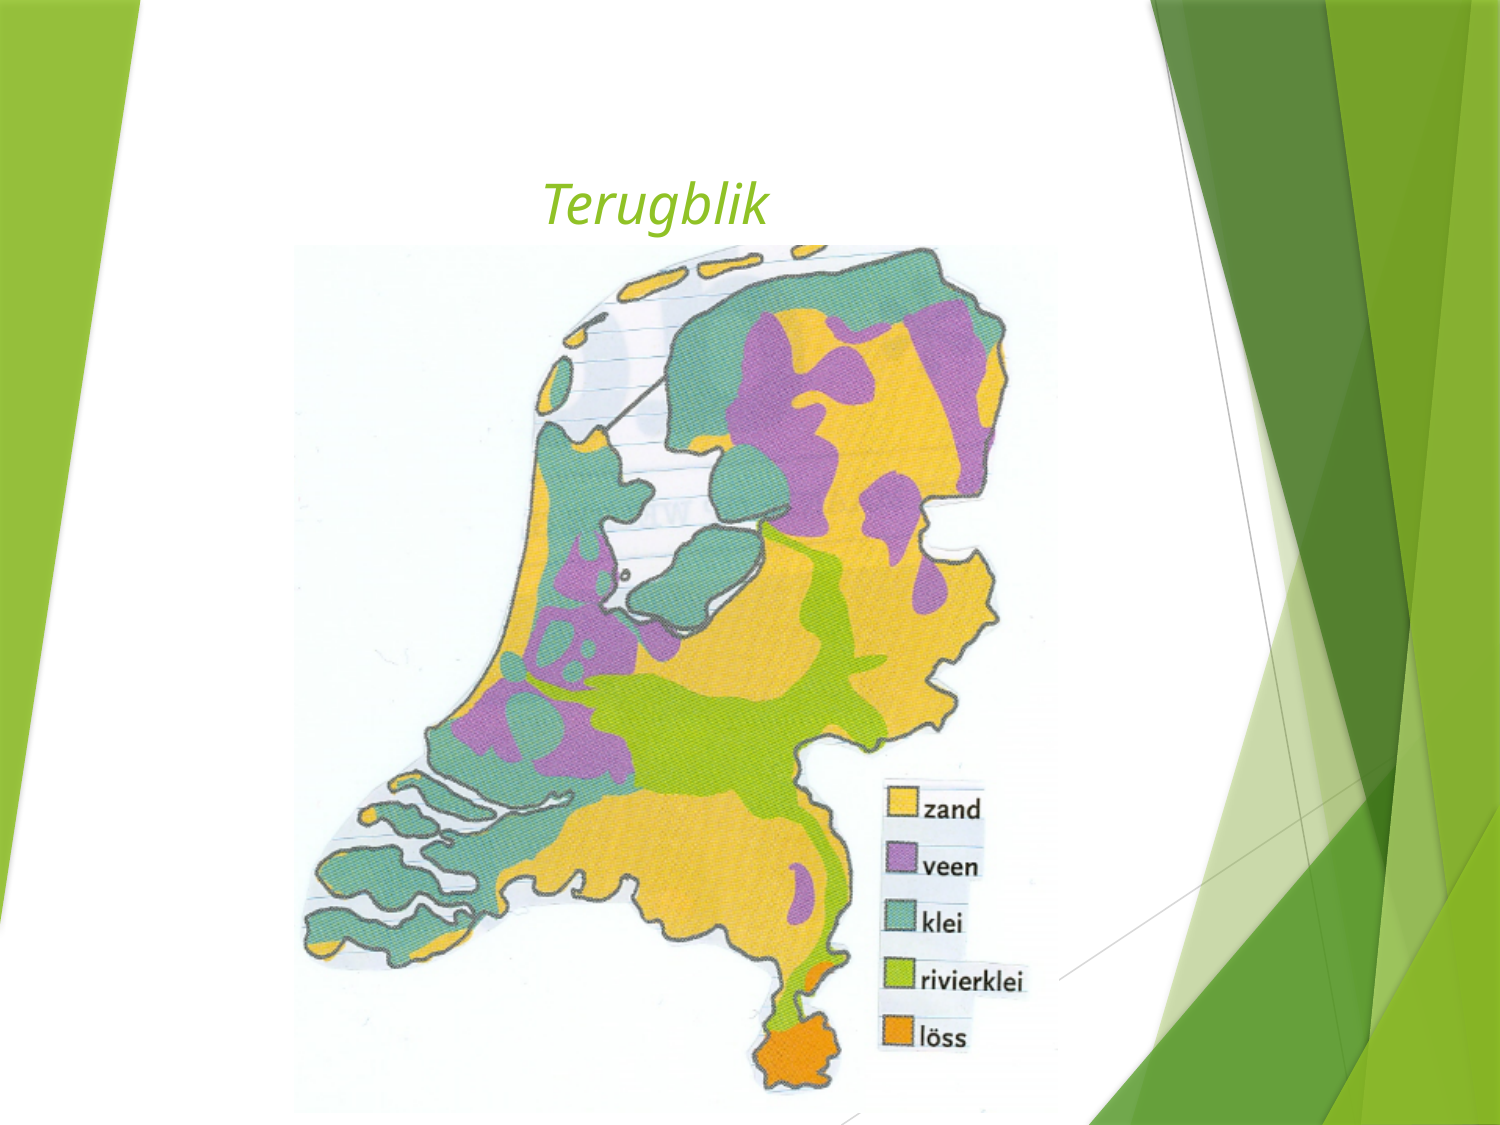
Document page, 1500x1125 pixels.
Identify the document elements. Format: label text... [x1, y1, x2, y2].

title Terugblik [112, 101, 1199, 244]
picture [294, 245, 1060, 1114]
